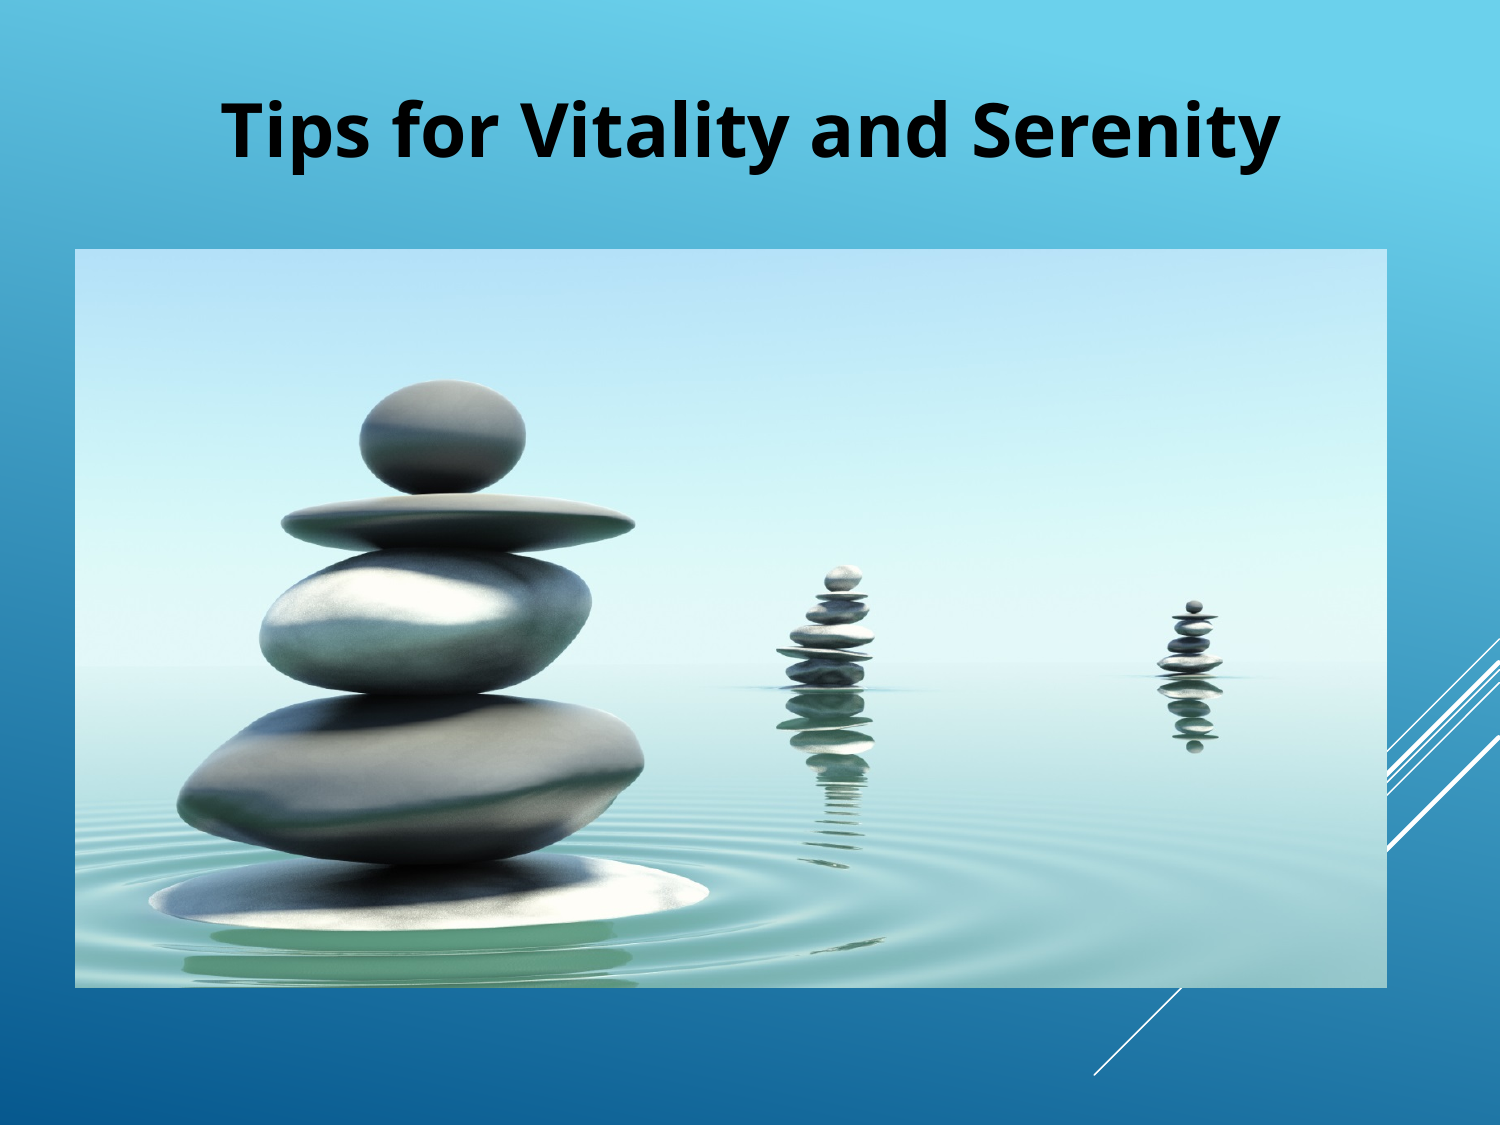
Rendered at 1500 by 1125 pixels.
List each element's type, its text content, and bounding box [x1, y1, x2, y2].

text_box Tips for Vitality and Serenity [205, 74, 1319, 180]
picture [74, 249, 1387, 988]
